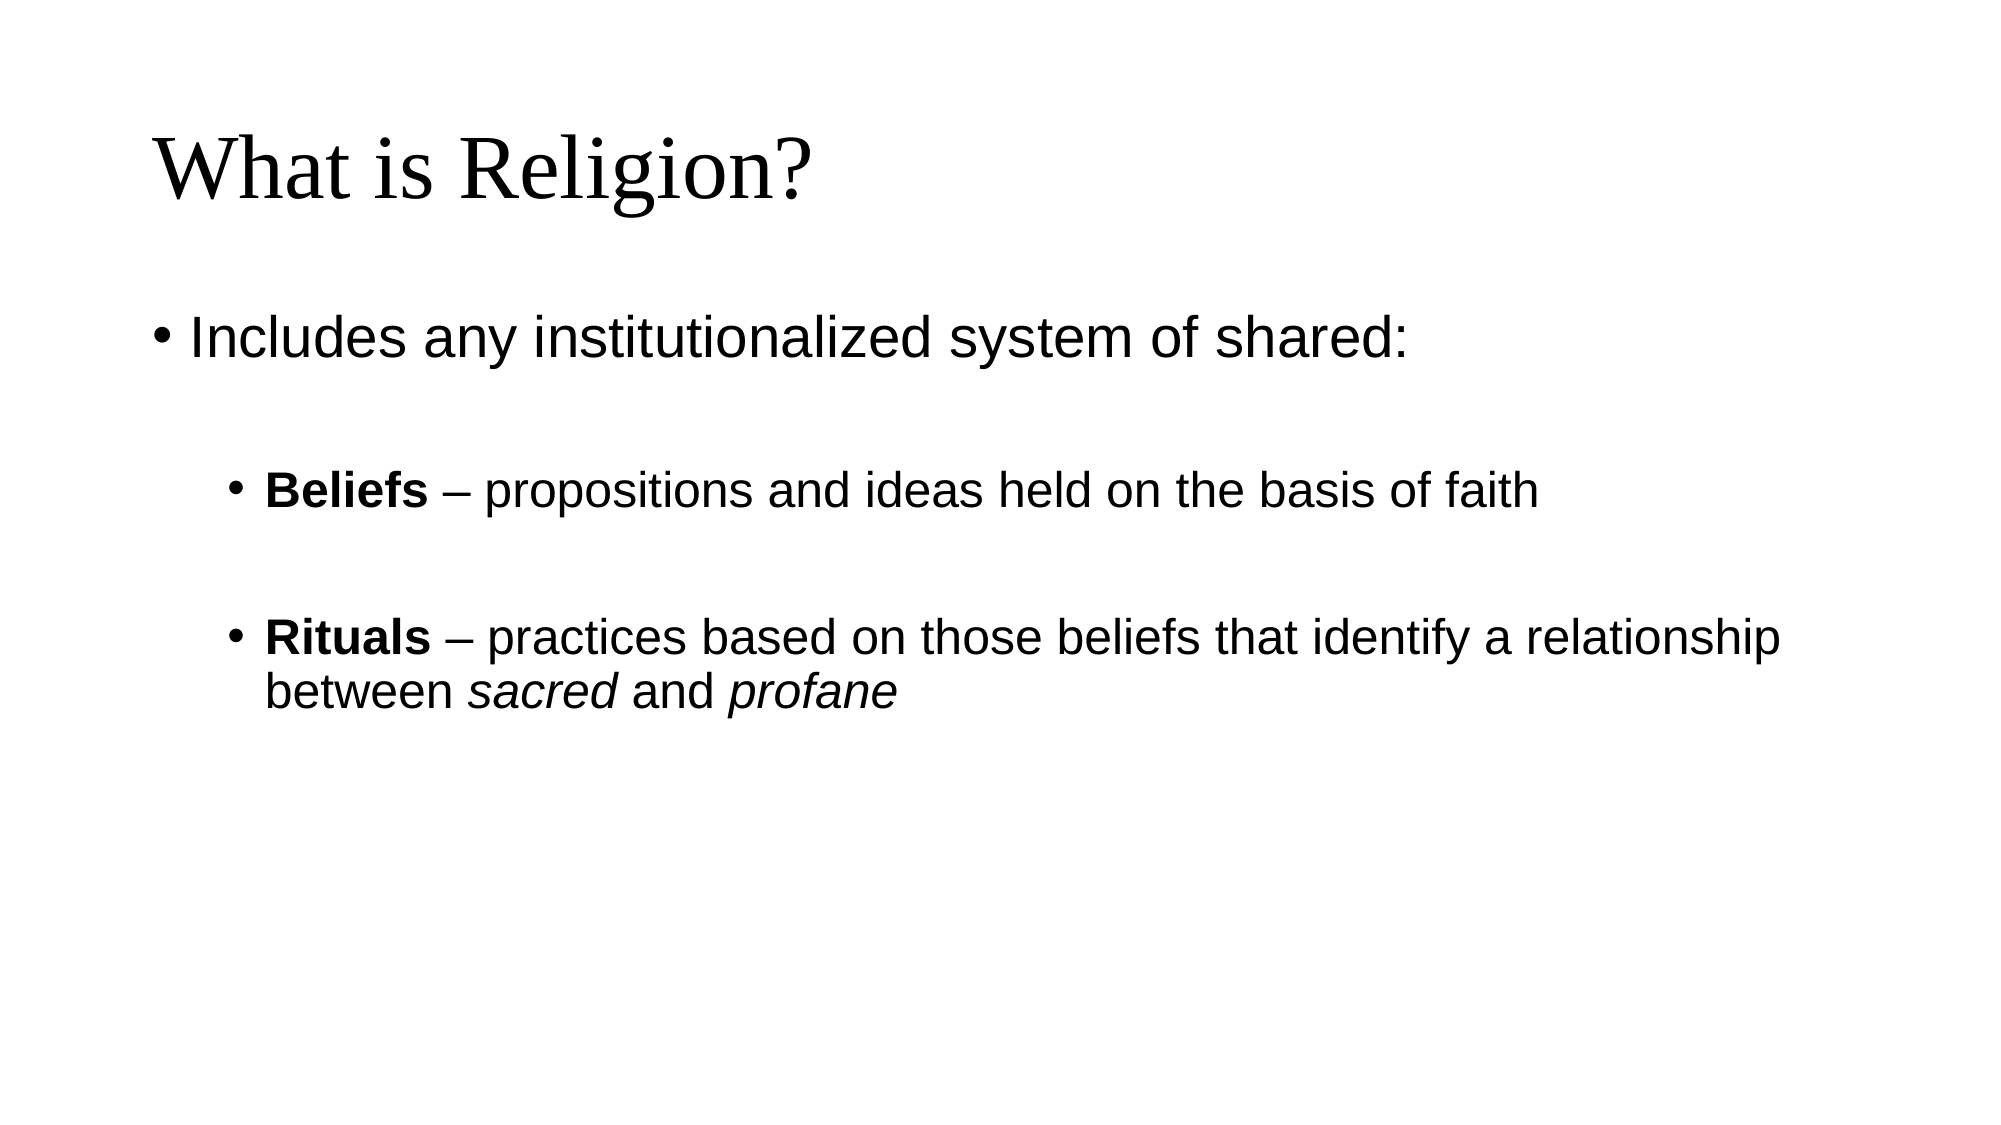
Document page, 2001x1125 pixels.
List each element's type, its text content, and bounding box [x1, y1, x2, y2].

title What is Religion? [137, 59, 1863, 278]
list Includes any institutionalized system of shared: Beliefs – propositions and ideas held on the basis of faith Rituals – practices based on those beliefs that identify a relationship between sacred and profane [137, 299, 1863, 1014]
